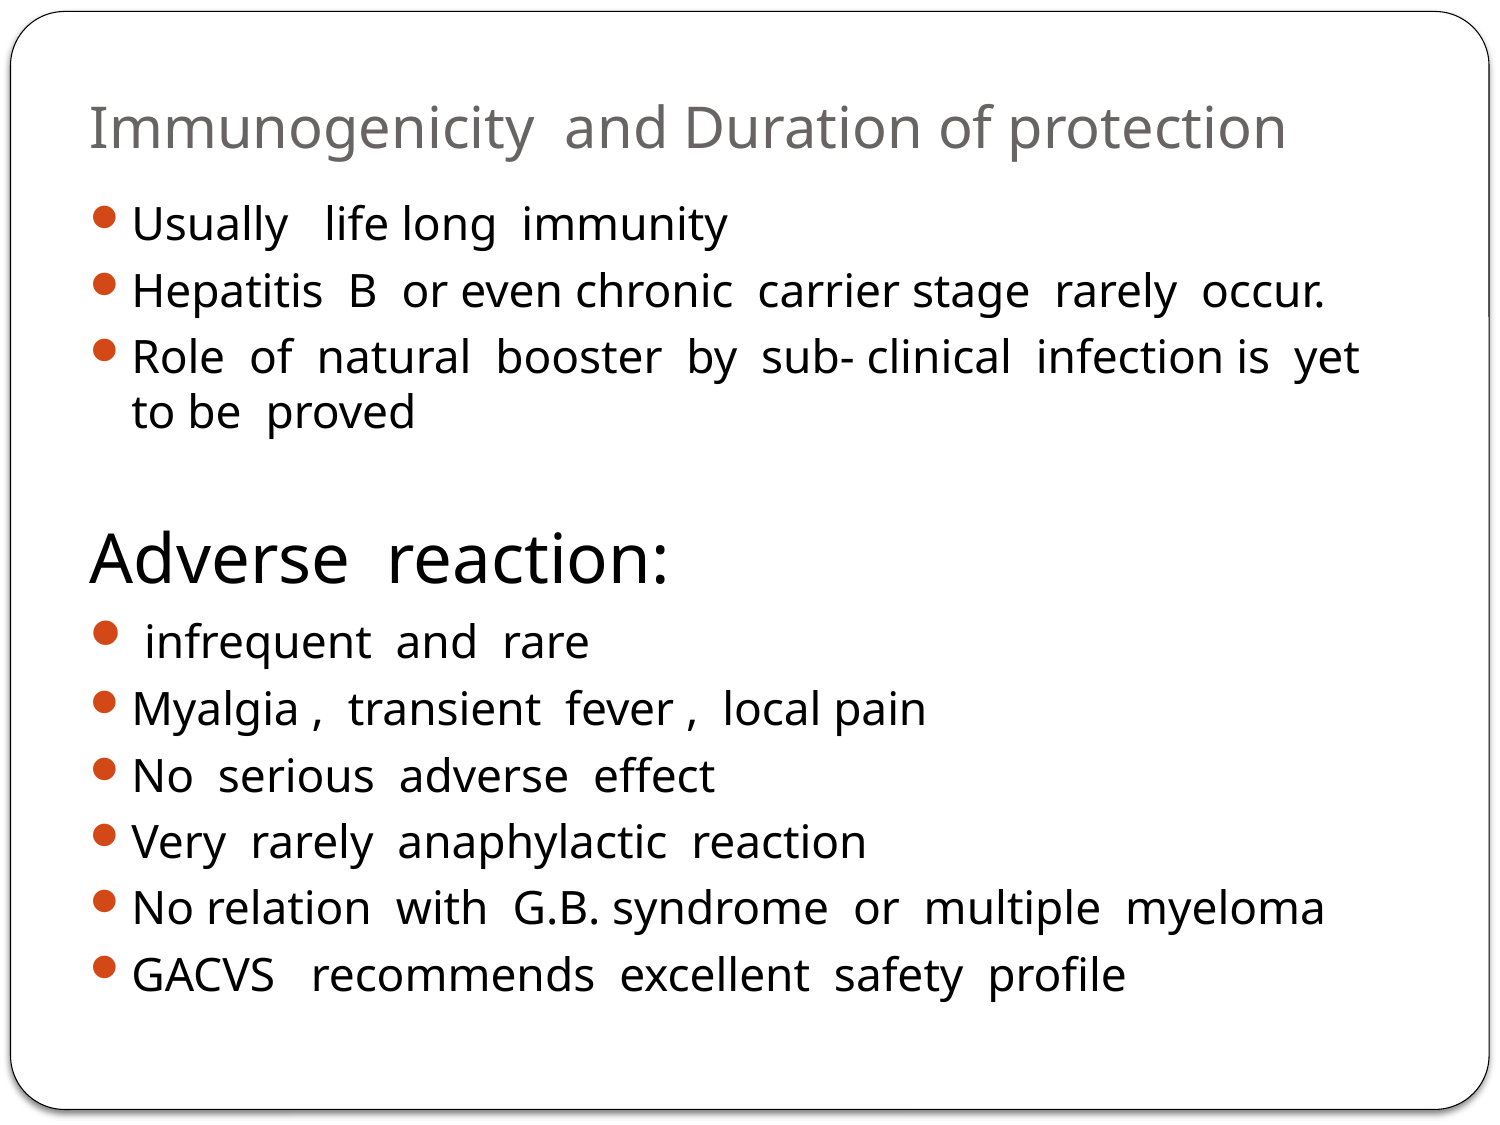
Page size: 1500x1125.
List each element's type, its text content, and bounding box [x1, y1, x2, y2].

title Immunogenicity and Duration of protection [75, 45, 1425, 175]
list Usually life long immunity Hepatitis B or even chronic carrier stage rarely occur. Role of natural booster by sub- clinical infection is yet to be proved Adverse reaction: infrequent and rare Myalgia , transient fever , local pain No serious adverse effect Very rarely anaphylactic reaction No relation with G.B. syndrome or multiple myeloma GACVS recommends excellent safety profile [75, 187, 1425, 1088]
